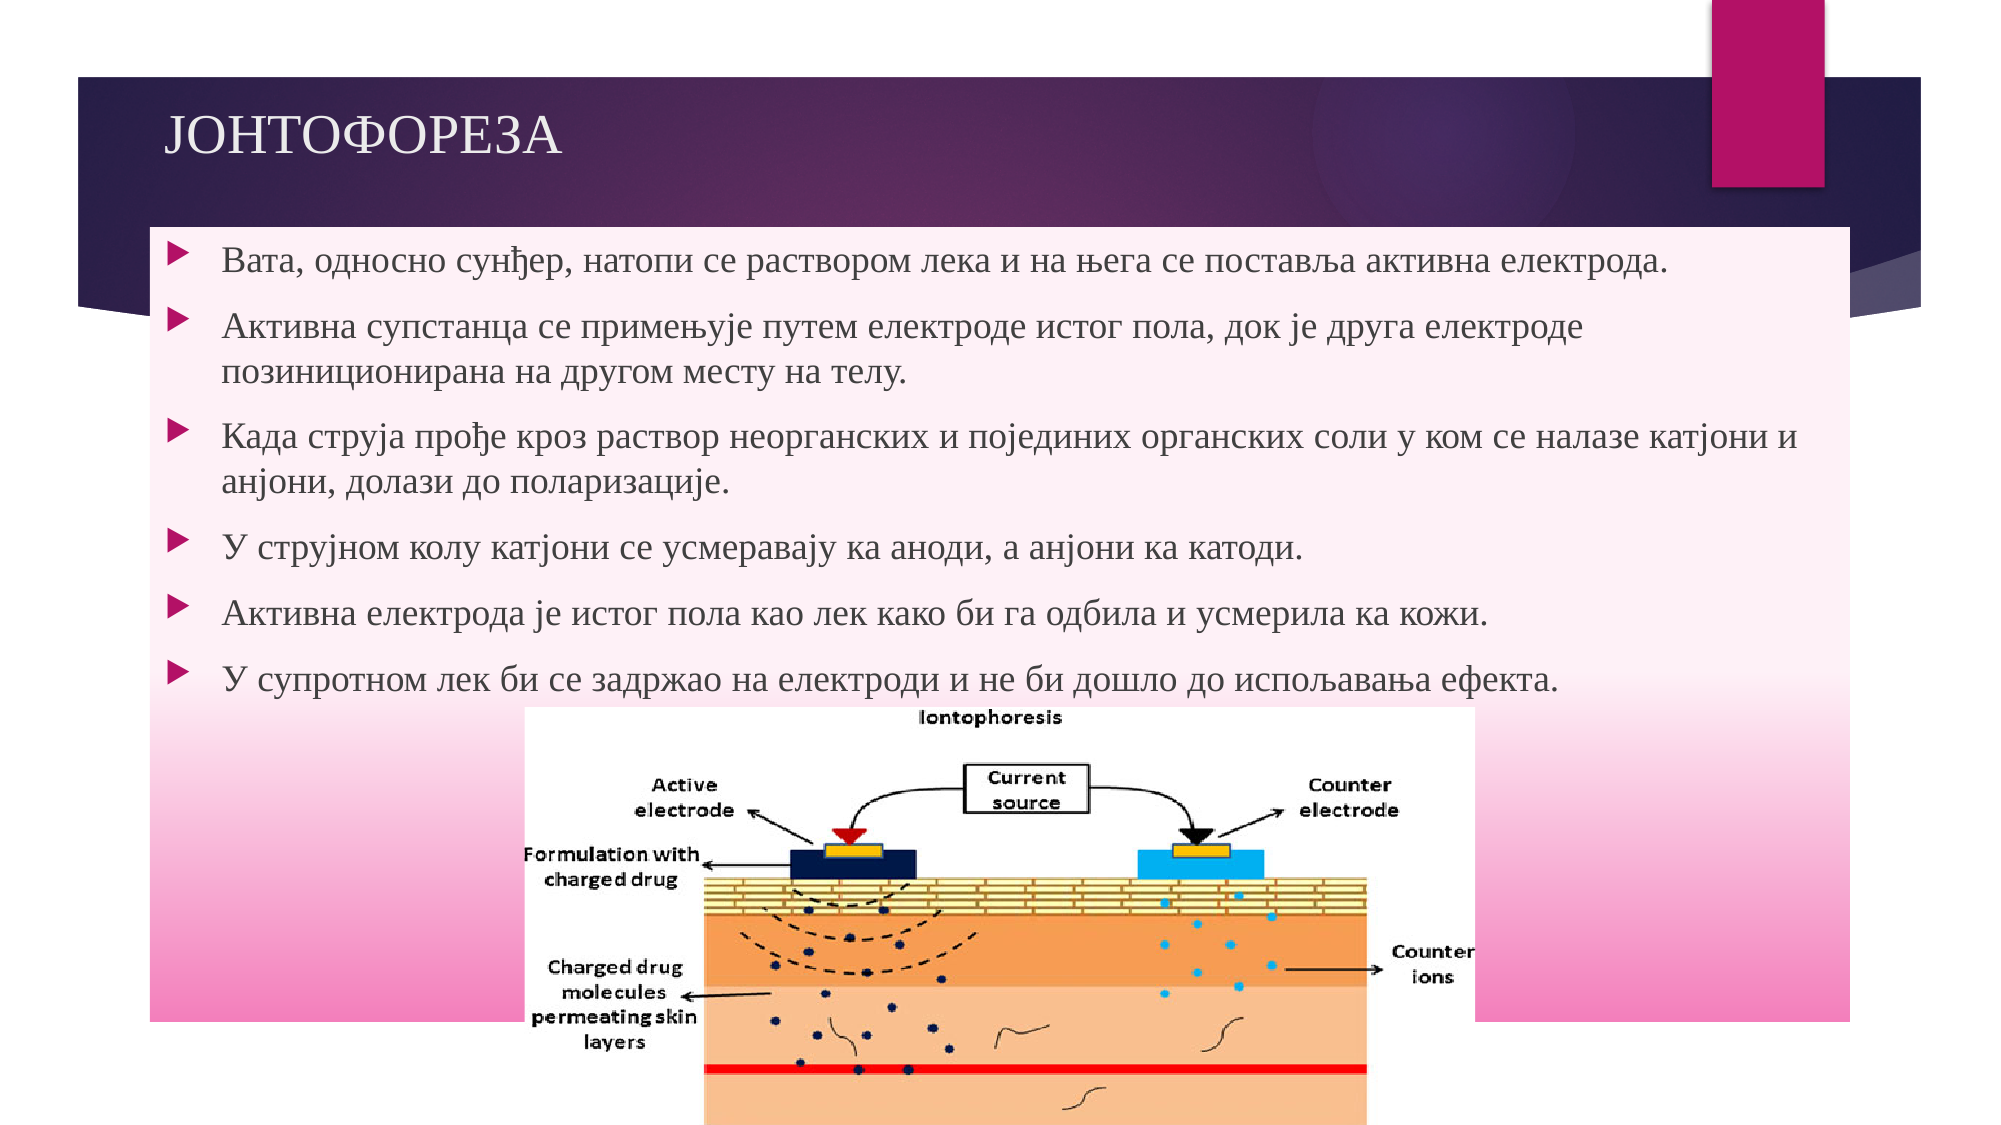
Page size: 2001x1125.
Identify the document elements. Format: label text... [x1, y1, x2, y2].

title ЈОНТОФОРЕЗА [149, 0, 1851, 262]
list Вата, односно сунђер, натопи се раствором лека и на њега се поставља активна електрода. Активна супстанцa се примењује путем електроде истог пола, док је друга електроде позиниционирана на другом месту на телу. Када струја прође кроз раствор неорганских и појединих органских соли у ком се налазе катјони и анјони, долази до поларизације. У струјном колу катјони се усмеравају ка аноди, а анјони ка катоди. Активна електрода је истог пола као лек како би га одбила и усмерила ка кожи. У супротном лек би се задржао на електроди и не би дошло до испољавања ефекта. [149, 227, 1850, 1022]
picture [524, 707, 1476, 1125]
